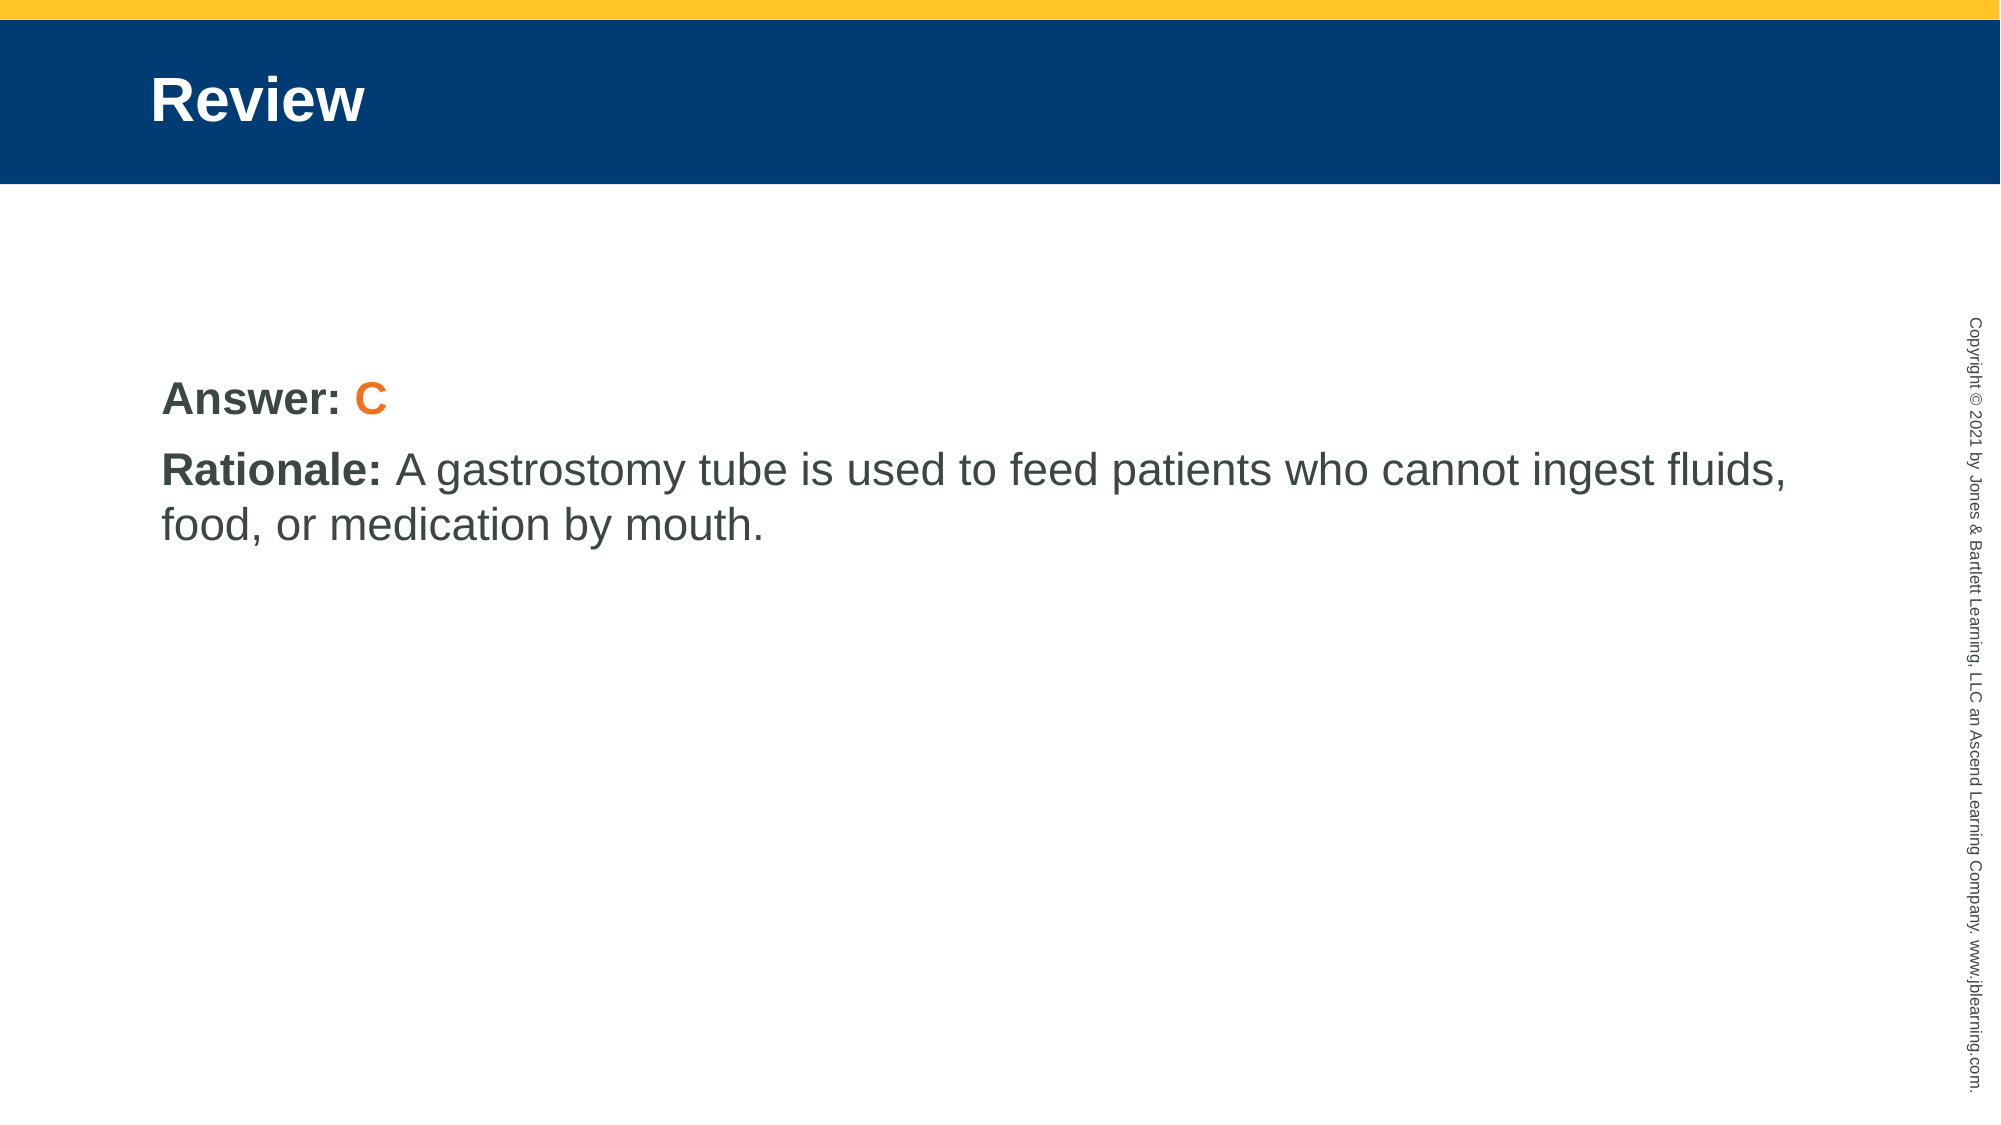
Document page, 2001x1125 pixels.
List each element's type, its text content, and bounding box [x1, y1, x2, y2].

list Answer: C Rationale: A gastrostomy tube is used to feed patients who cannot ingest fluids, food, or medication by mouth. [146, 361, 1859, 1016]
title Review [0, 19, 2000, 185]
